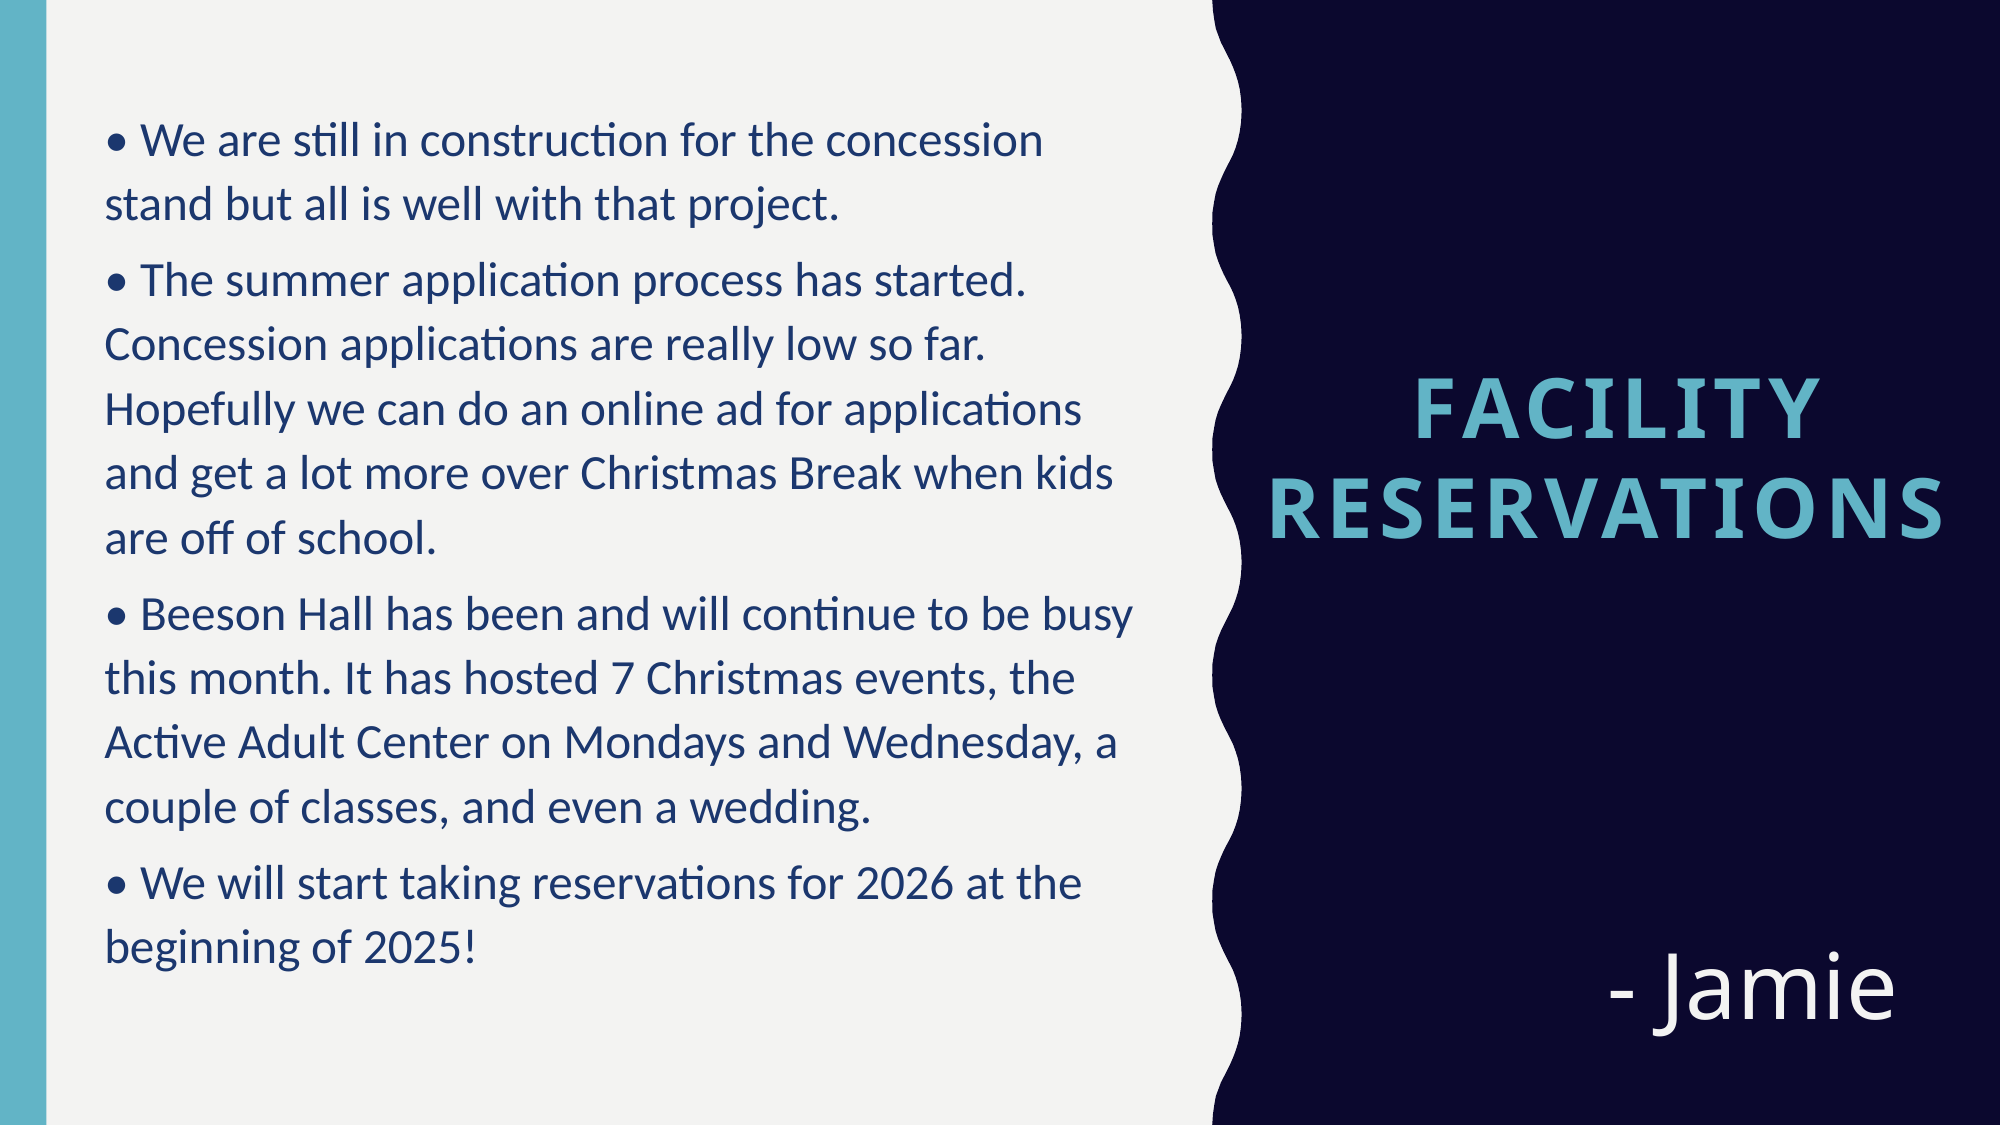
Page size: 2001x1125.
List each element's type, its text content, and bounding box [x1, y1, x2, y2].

title FACILITY Reservations [1204, 366, 2000, 563]
list - Jamie [1592, 898, 2000, 1125]
list • We are still in construction for the concession stand but all is well with that project. • The summer application process has started. Concession applications are really low so far. Hopefully we can do an online ad for applications and get a lot more over Christmas Break when kids are off of school. • Beeson Hall has been and will continue to be busy this month. It has hosted 7 Christmas events, the Active Adult Center on Mondays and Wednesday, a couple of classes, and even a wedding. • We will start taking reservations for 2026 at the beginning of 2025! [89, 93, 1173, 1032]
